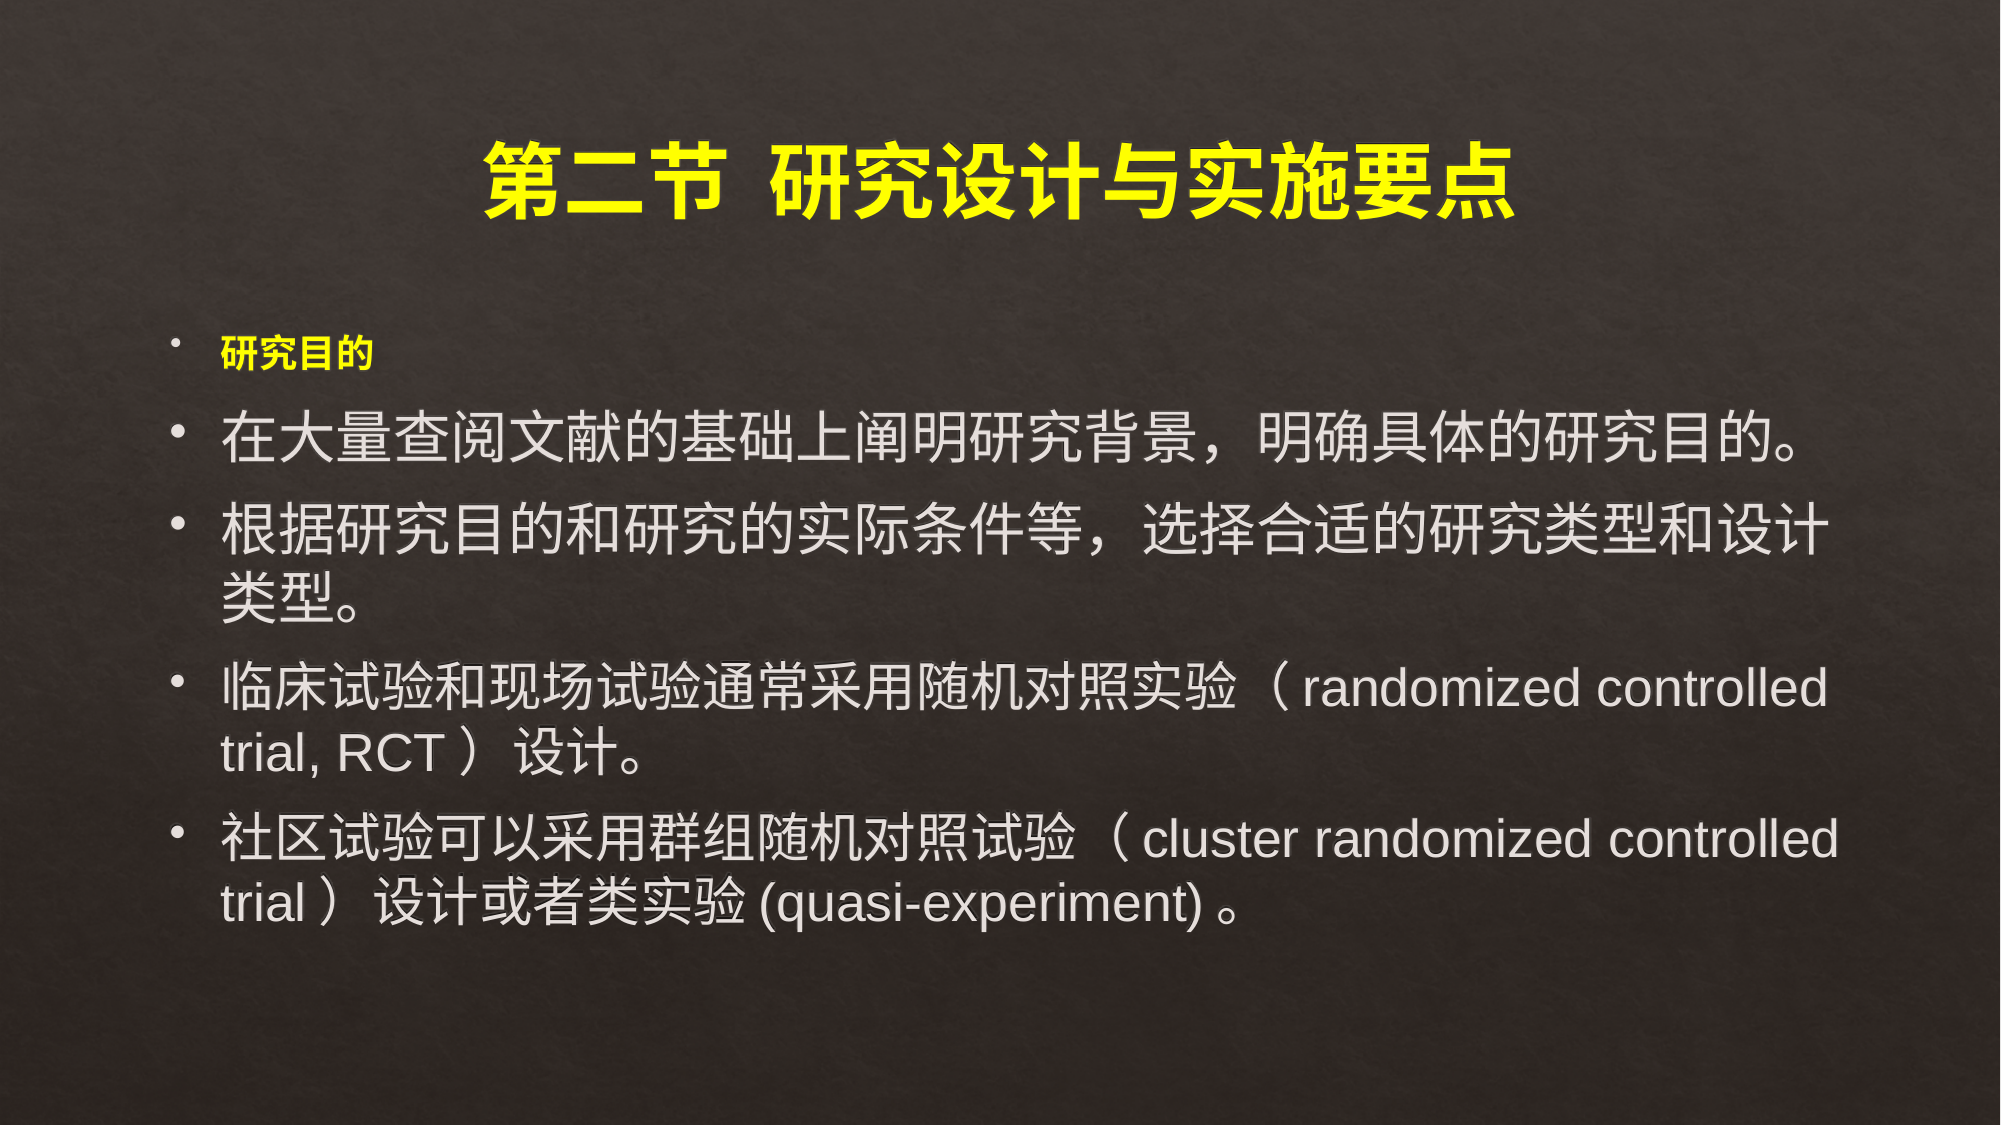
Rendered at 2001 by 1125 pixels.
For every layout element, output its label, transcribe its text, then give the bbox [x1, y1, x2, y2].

title 第二节 研究设计与实施要点 [150, 99, 1849, 237]
list 研究目的 在大量查阅文献的基础上阐明研究背景，明确具体的研究目的。 根据研究目的和研究的实际条件等，选择合适的研究类型和设计类型。 临床试验和现场试验通常采用随机对照实验（randomized controlled trial, RCT）设计。 社区试验可以采用群组随机对照试验（cluster randomized controlled trial）设计或者类实验(quasi-experiment)。 [150, 238, 1891, 950]
